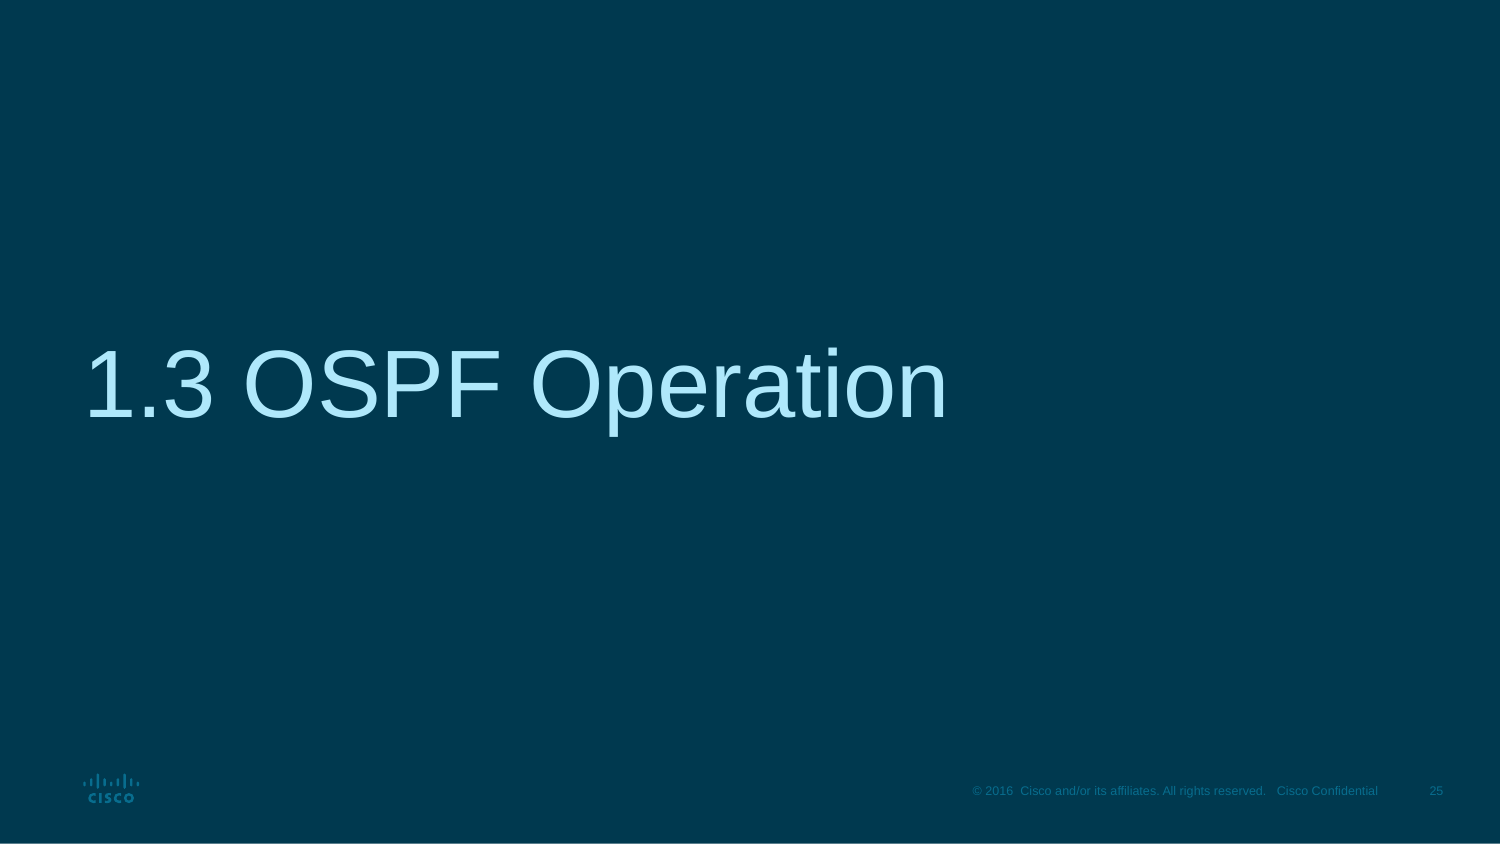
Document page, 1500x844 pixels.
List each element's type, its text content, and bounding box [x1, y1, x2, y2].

title 1.3 OSPF Operation [68, 293, 1356, 446]
